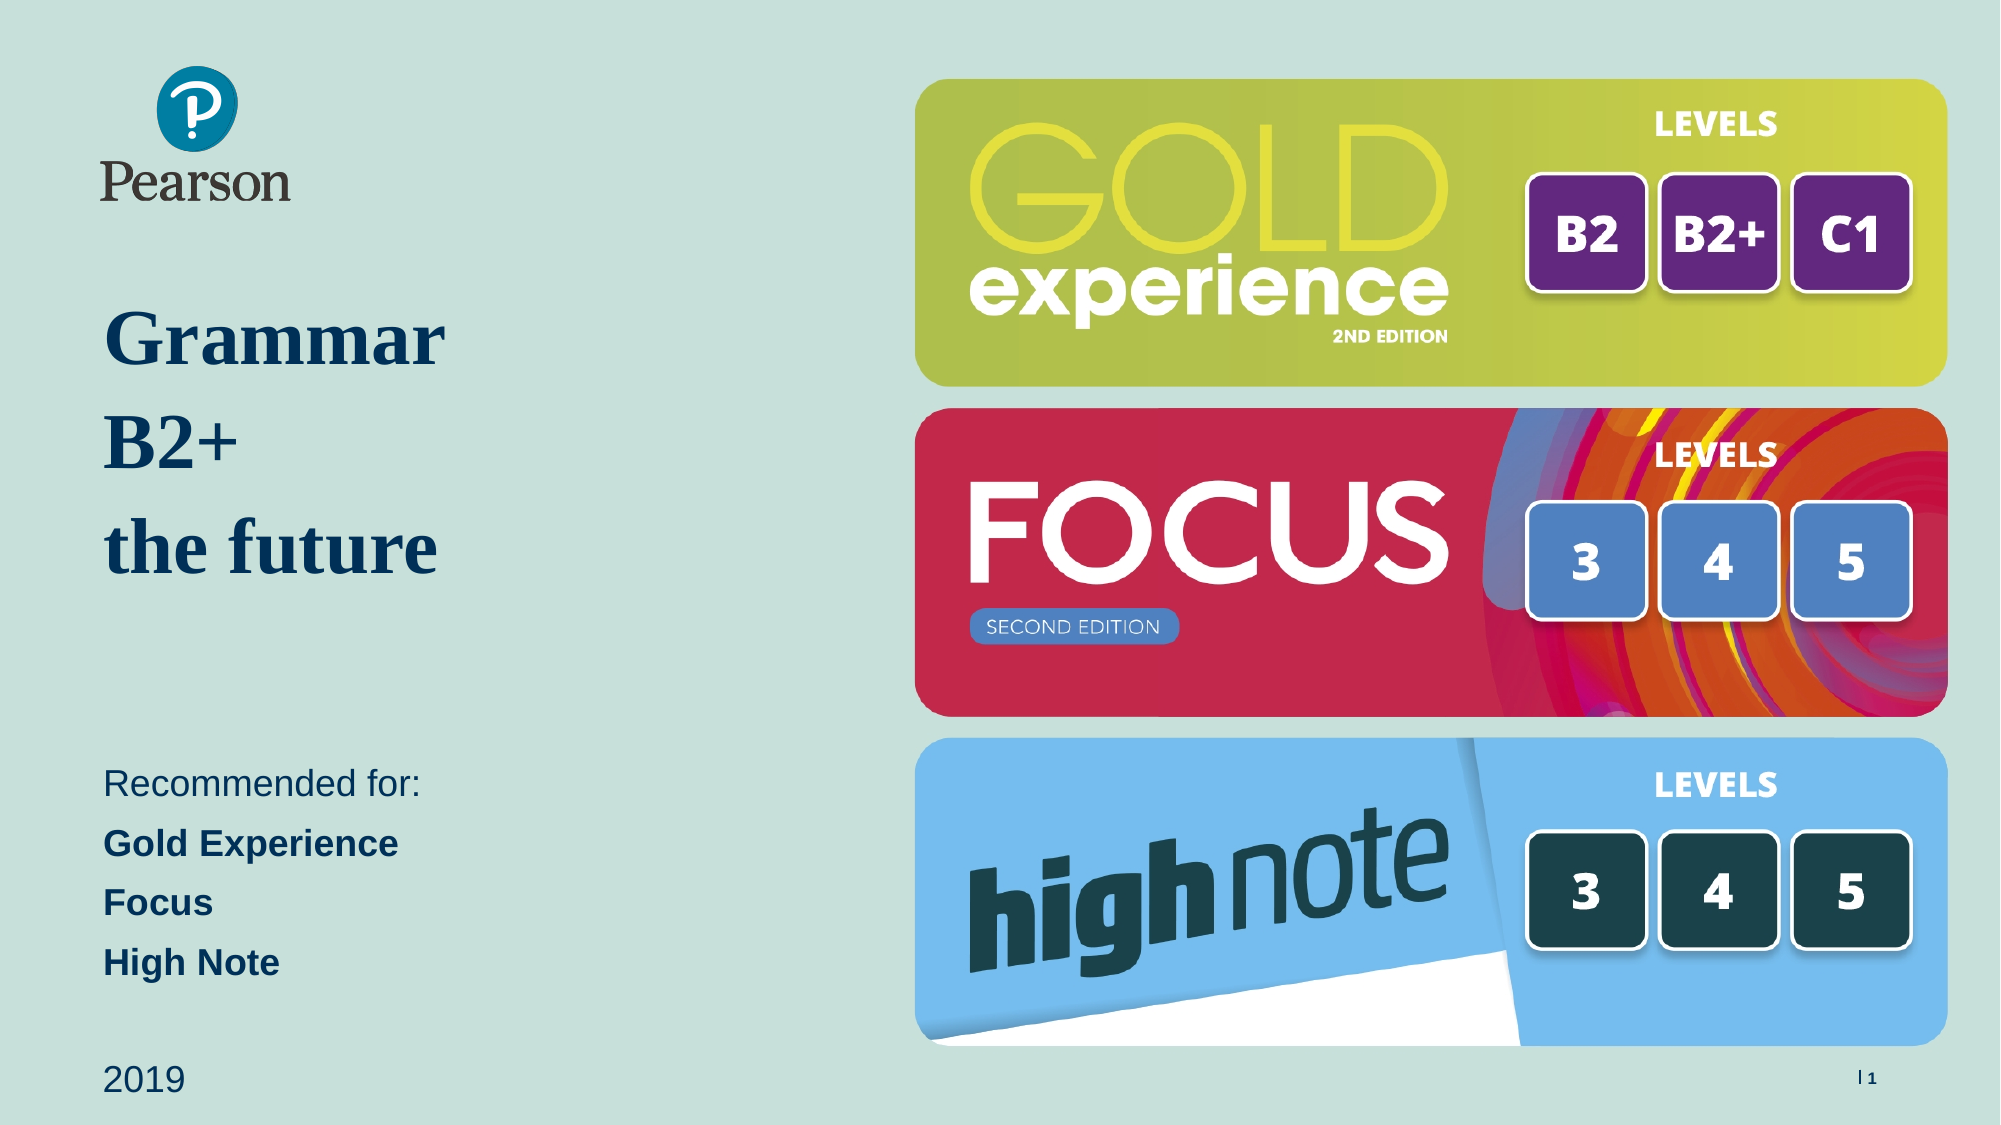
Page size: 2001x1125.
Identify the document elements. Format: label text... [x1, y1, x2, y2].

text_box Recommended for: Gold Experience Focus High Note [103, 743, 857, 930]
list 2019 [102, 1045, 970, 1093]
slide_number 1 [1867, 1068, 1896, 1087]
title Grammar B2+ the future [103, 275, 921, 615]
picture [0, 0, 2001, 1125]
